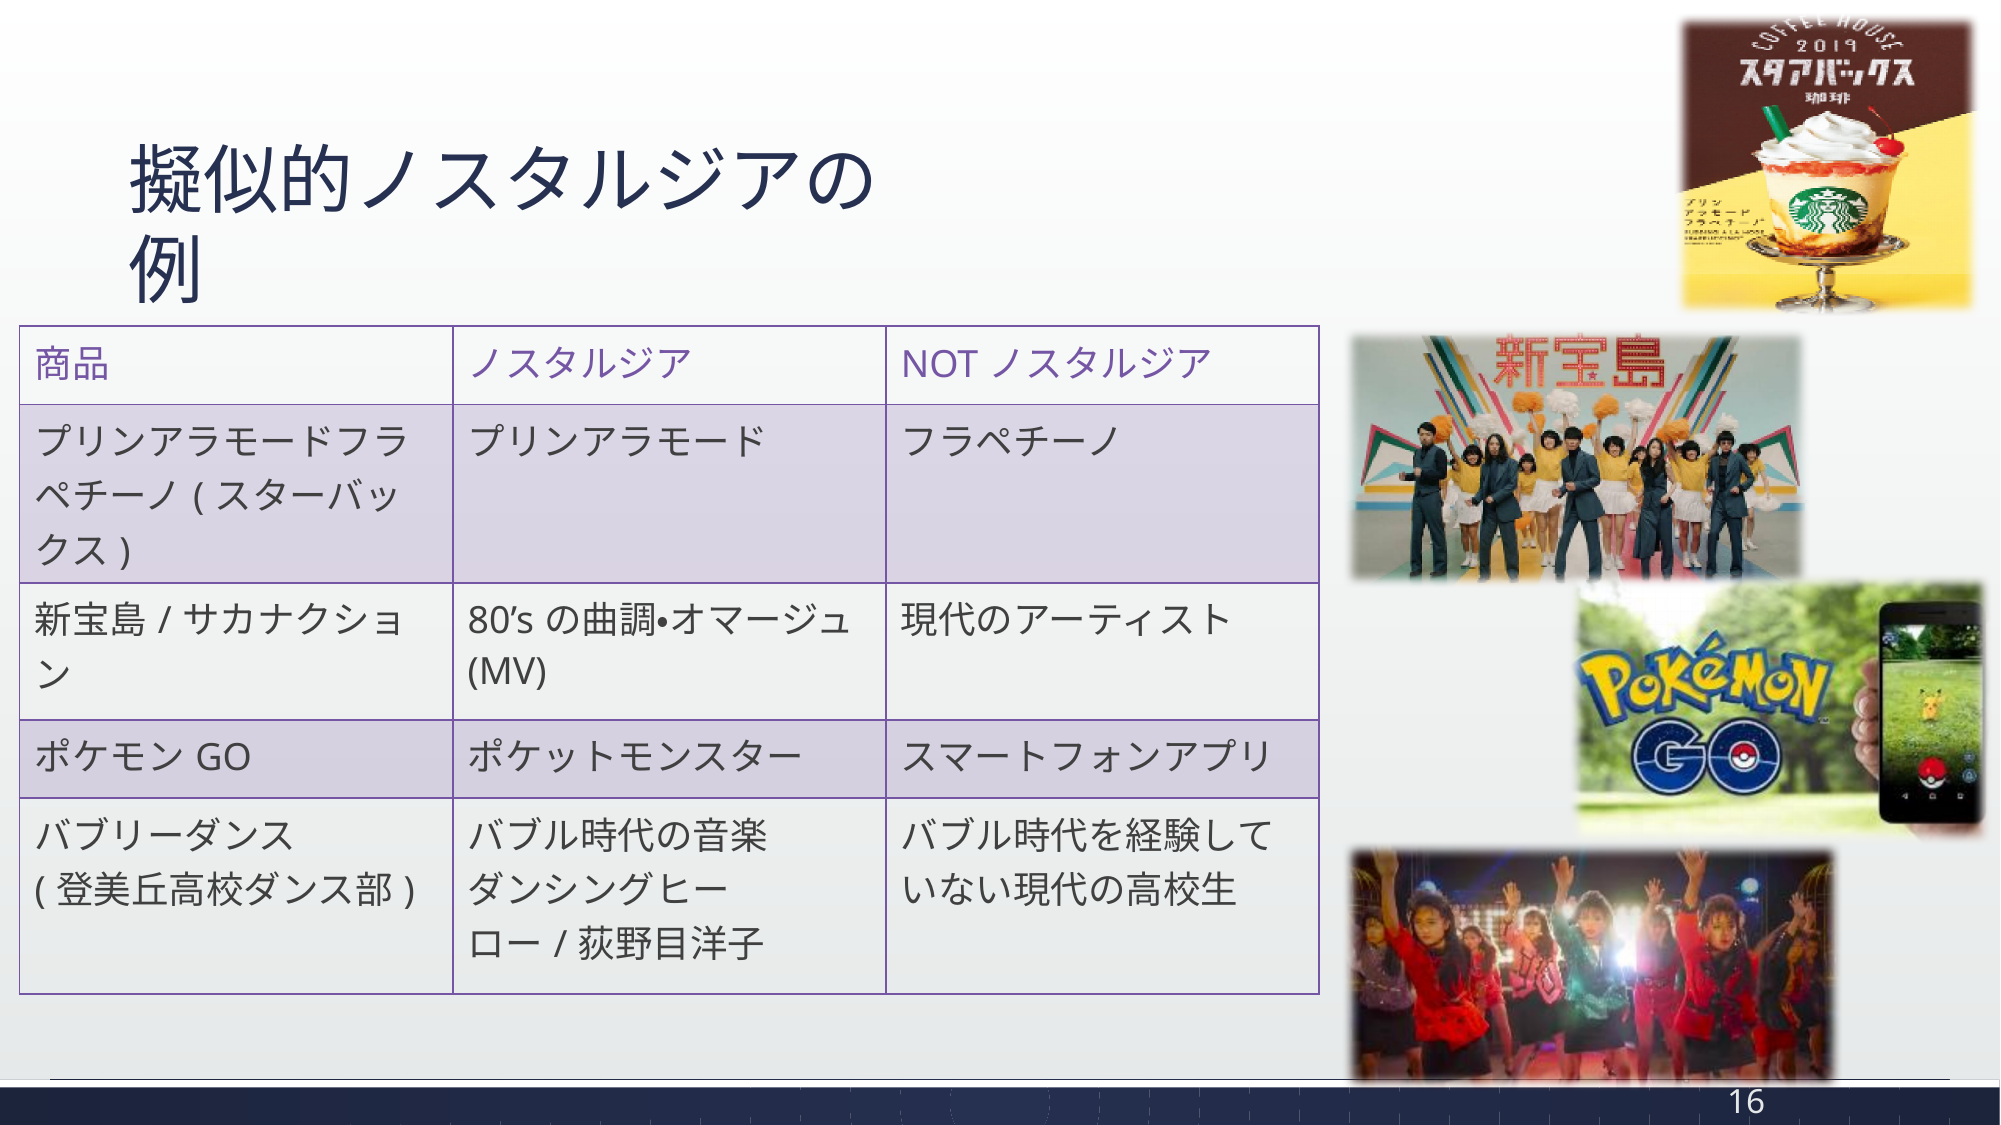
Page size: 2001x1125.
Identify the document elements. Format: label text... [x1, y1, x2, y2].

picture [1342, 326, 1992, 1091]
table_cell 80’sの曲調・オマージュ(MV) [454, 584, 885, 719]
table_cell 現代のアーティスト [887, 584, 1318, 719]
table_header 商品 [20, 327, 452, 404]
table_cell バブリーダンス (登美丘高校ダンス部) [20, 799, 452, 993]
picture [1673, 12, 1981, 318]
table_cell スマートフォンアプリ [887, 721, 1318, 797]
table_cell プリンアラモード [454, 405, 885, 582]
table_cell バブル時代の音楽 ダンシングヒーロー/荻野目洋子 [454, 799, 885, 993]
table_cell プリンアラモードフラペチーノ(スターバックス) [20, 405, 452, 582]
table_cell 新宝島/サカナクション [20, 584, 452, 719]
table_header ノスタルジア [454, 327, 885, 404]
table_cell ポケモンGO [20, 721, 452, 797]
table_header NOTノスタルジア [887, 327, 1318, 404]
table_cell ポケットモンスター [454, 721, 885, 797]
table_cell フラペチーノ [887, 405, 1318, 582]
slide_number 16 [1674, 1091, 1780, 1122]
text_box 擬似的ノスタルジアの例 [114, 125, 918, 321]
table_cell バブル時代を経験していない現代の高校生 [887, 799, 1318, 993]
